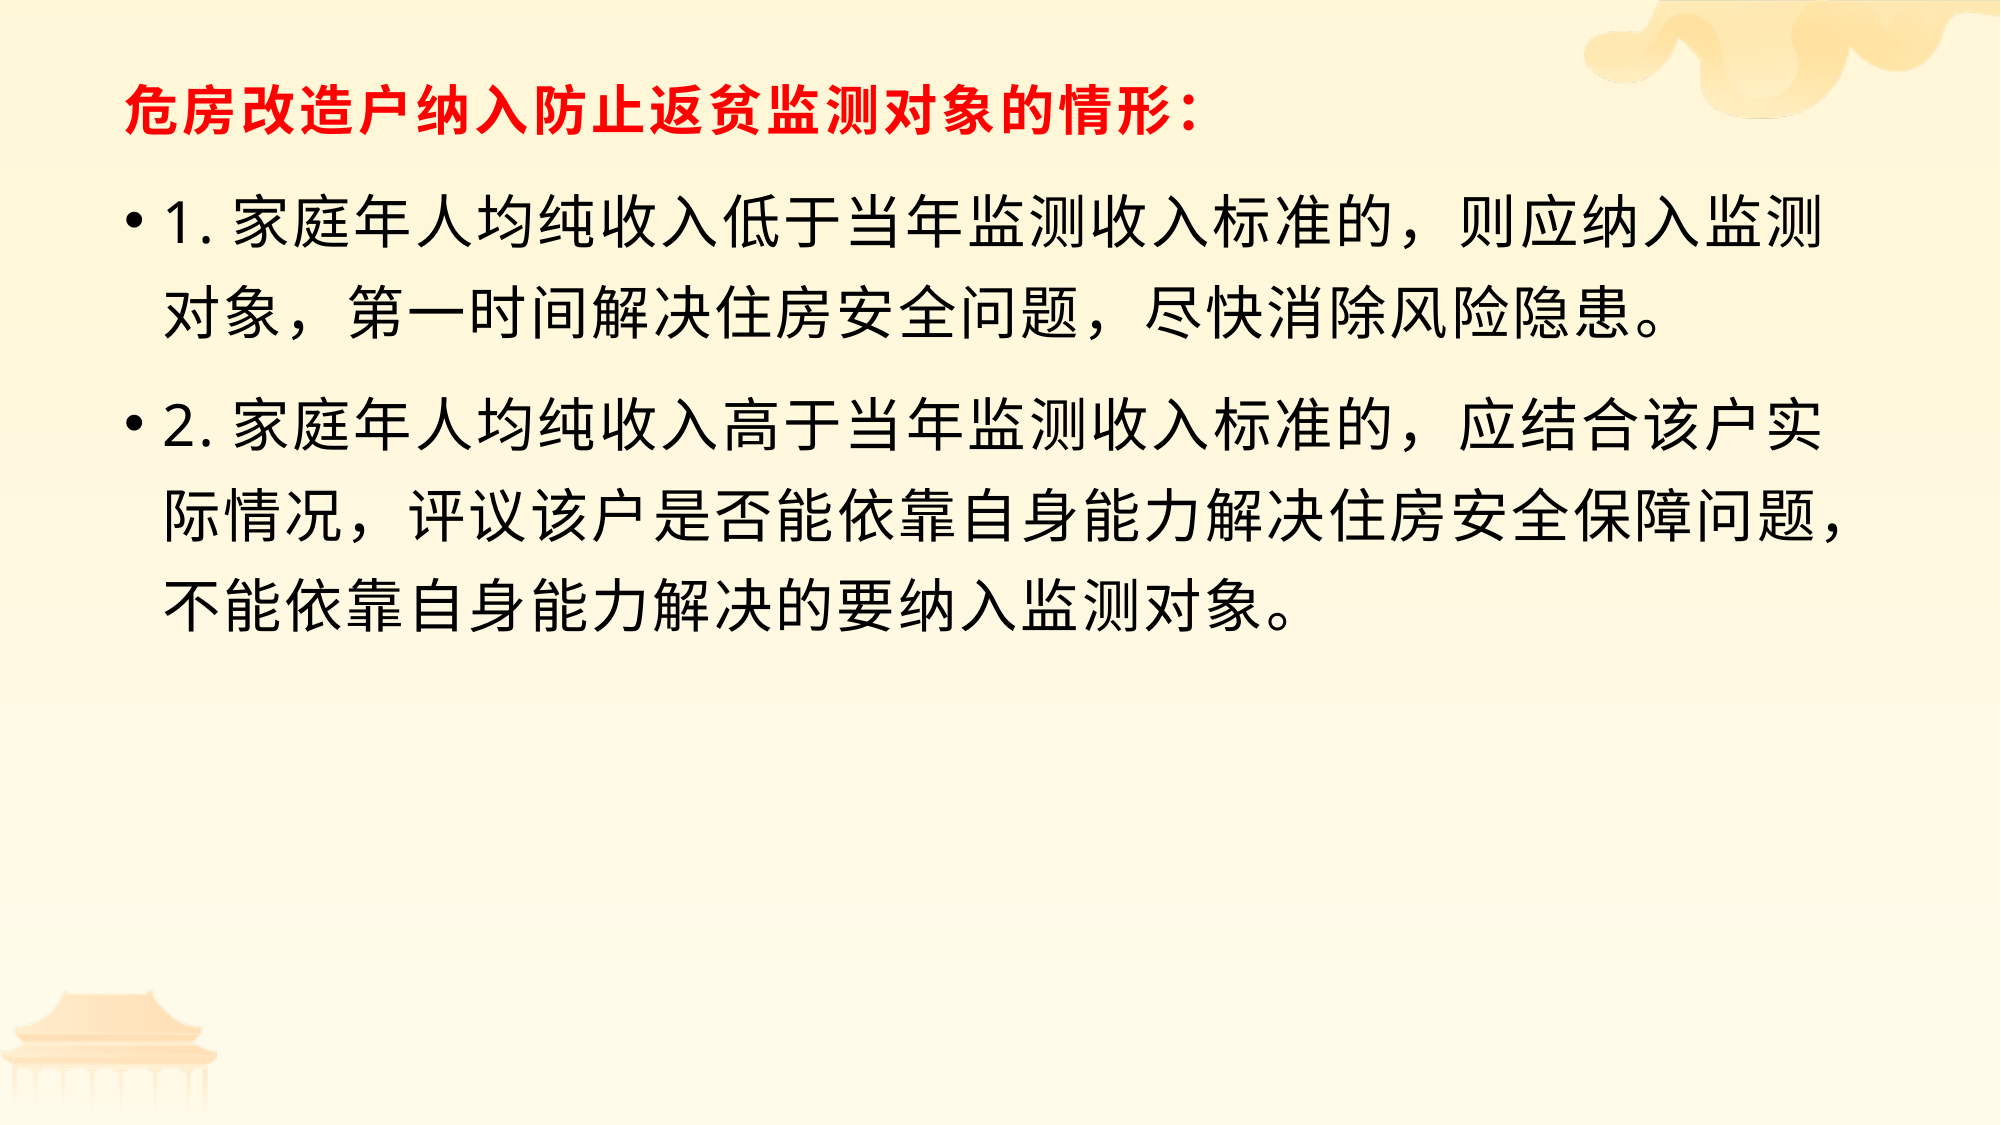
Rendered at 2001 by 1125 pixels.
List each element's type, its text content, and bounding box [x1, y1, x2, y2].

list 1.家庭年人均纯收入低于当年监测收入标准的，则应纳入监测对象，第一时间解决住房安全问题，尽快消除风险隐患。 2.家庭年人均纯收入高于当年监测收入标准的，应结合该户实际情况，评议该户是否能依靠自身能力解决住房安全保障问题，不能依靠自身能力解决的要纳入监测对象。 [109, 156, 1891, 1041]
title 危房改造户纳入防止返贫监测对象的情形： [109, 72, 1891, 146]
picture [0, 0, 2000, 1125]
